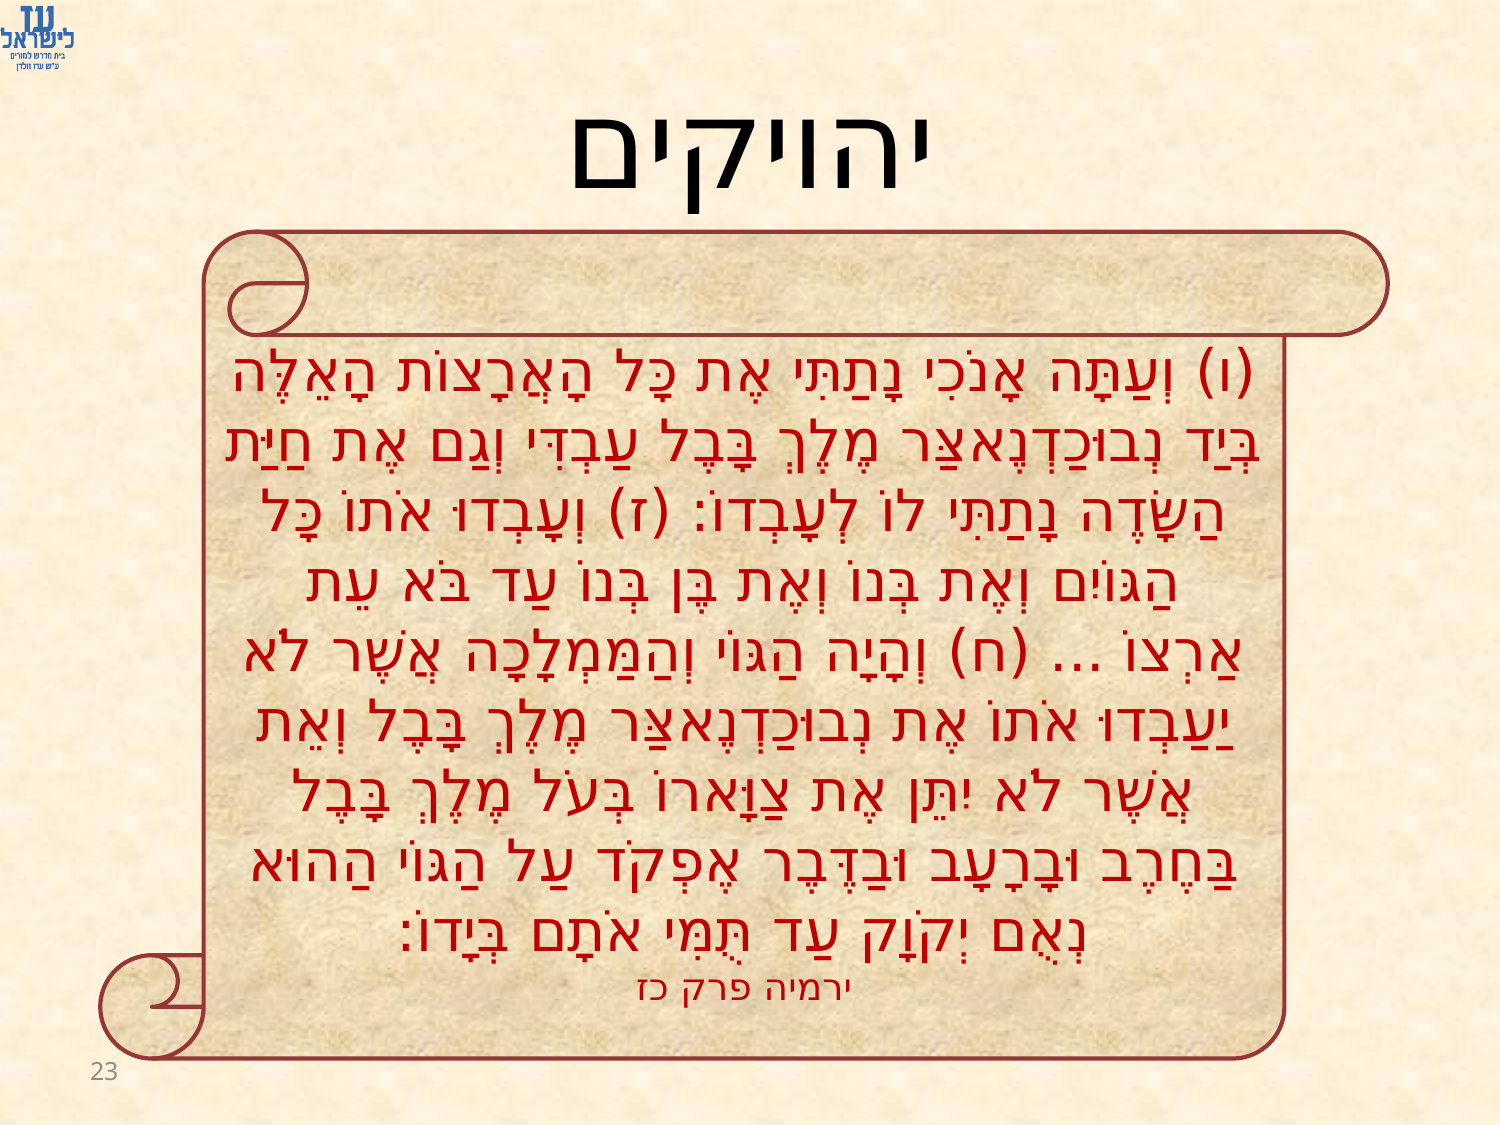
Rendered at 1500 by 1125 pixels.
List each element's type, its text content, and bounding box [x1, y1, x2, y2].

text_box (ו) וְעַתָּה אָנֹכִי נָתַתִּי אֶת כָּל הָאֲרָצוֹת הָאֵלֶּה בְּיַד נְבוּכַדְנֶאצַּר מֶלֶךְ בָּבֶל עַבְדִּי וְגַם אֶת חַיַּת הַשָּׂדֶה נָתַתִּי לוֹ לְעָבְדוֹ: (ז) וְעָבְדוּ אֹתוֹ כָּל הַגּוֹיִם וְאֶת בְּנוֹ וְאֶת בֶּן בְּנוֹ עַד בֹּא עֵת אַרְצוֹ ... (ח) וְהָיָה הַגּוֹי וְהַמַּמְלָכָה אֲשֶׁר לֹא יַעַבְדוּ אֹתוֹ אֶת נְבוּכַדְנֶאצַּר מֶלֶךְ בָּבֶל וְאֵת אֲשֶׁר לֹא יִתֵּן אֶת צַוָּארוֹ בְּעֹל מֶלֶךְ בָּבֶל בַּחֶרֶב וּבָרָעָב וּבַדֶּבֶר אֶפְקֹד עַל הַגּוֹי הַהוּא נְאֻם יְקֹוָק עַד תֻּמִּי אֹתָם בְּיָדוֹ: ירמיה פרק כז [98, 229, 1390, 1061]
picture [0, 0, 1500, 1125]
slide_number 23 [75, 1042, 425, 1103]
title יהויקים [75, 45, 1425, 233]
